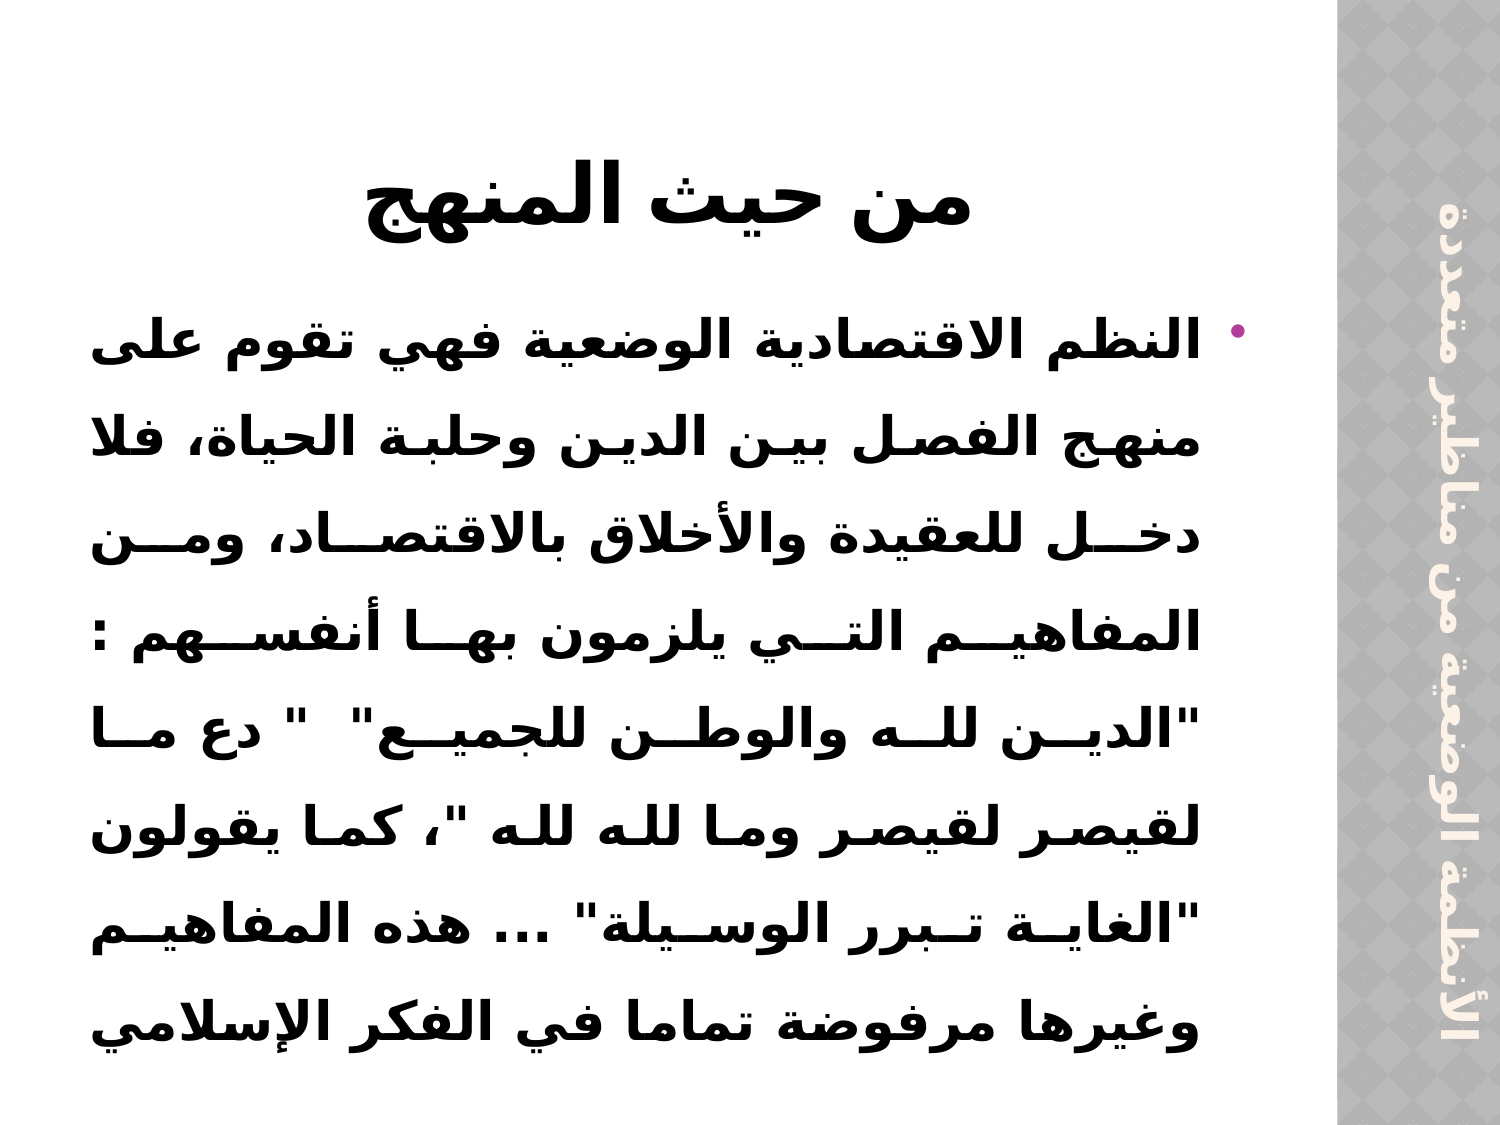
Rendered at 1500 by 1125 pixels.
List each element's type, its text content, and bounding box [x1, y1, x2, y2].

title من حيث المنهج [75, 52, 1263, 240]
text_box الأنظمة الوضعية من مناظير متعددة [1371, 184, 1500, 1062]
list النظم الاقتصادية الوضعية فهي تقوم على منهج الفصل بين الدين وحلبة الحياة، فلا دخل للعقيدة والأخلاق بالاقتصاد، ومن المفاهيم التي يلزمون بها أنفسهم : "الدين لله والوطن للجميع" " دع ما لقيصر لقيصر وما لله لله "، كما يقولون "الغاية تبرر الوسيلة" ... هذه المفاهيم وغيرها مرفوضة تماما في الفكر الإسلامي [75, 264, 1263, 1059]
